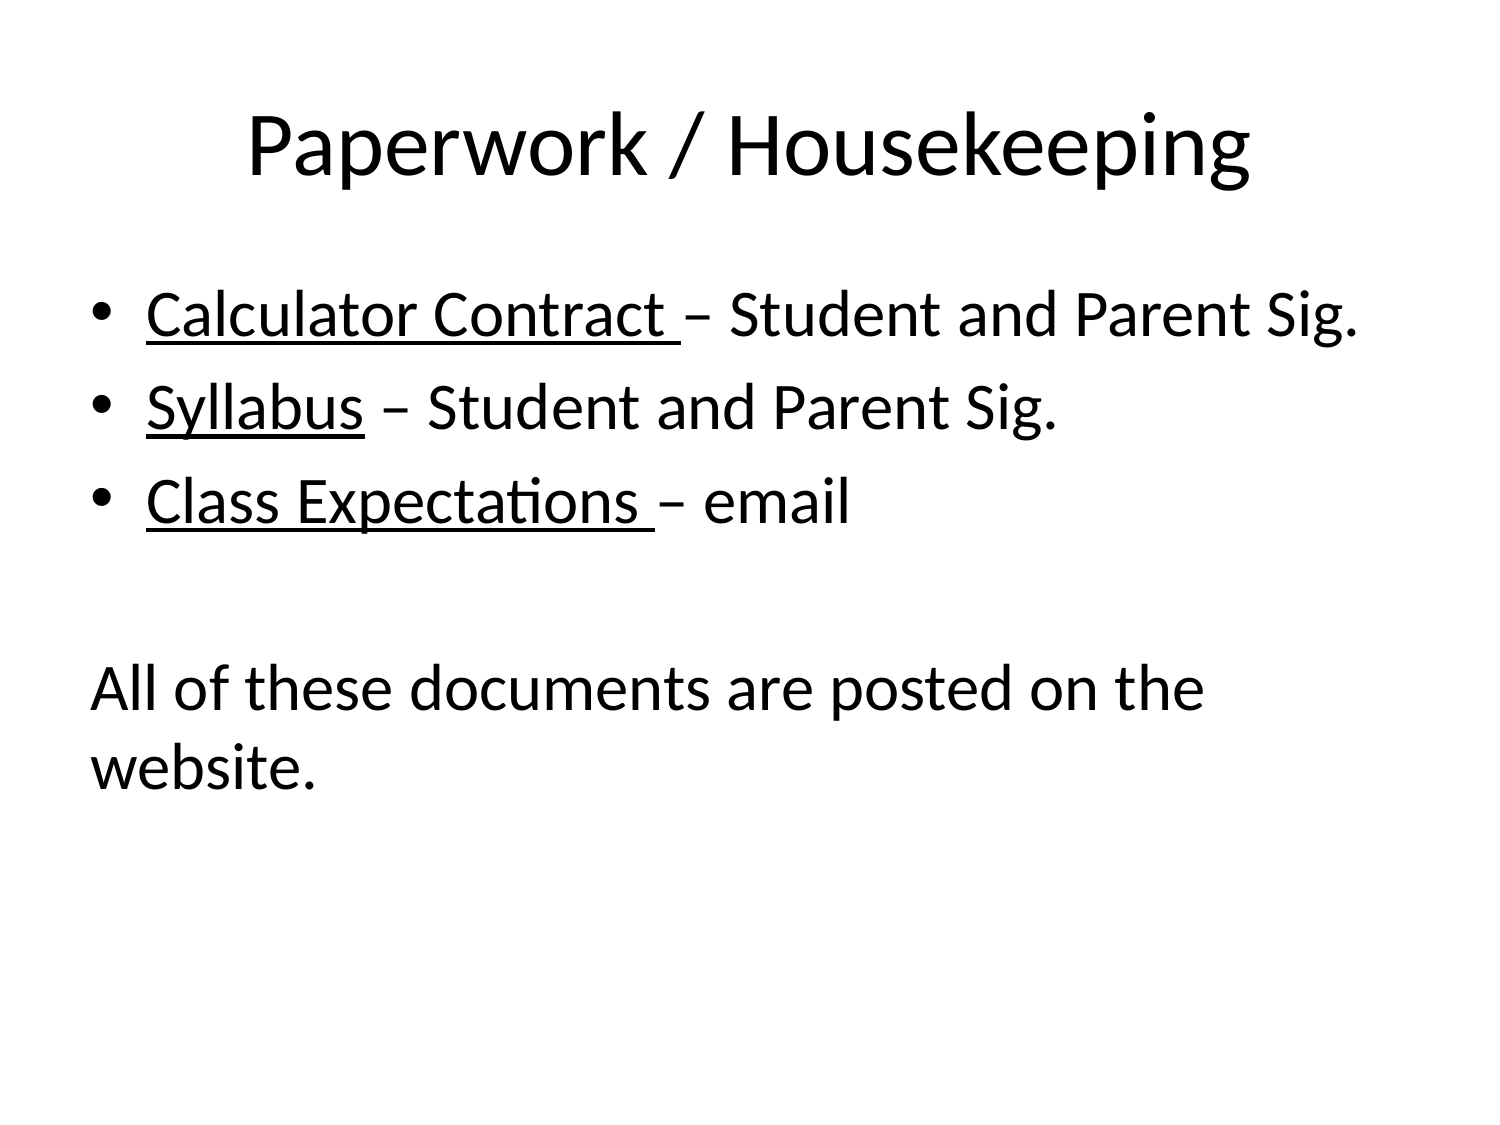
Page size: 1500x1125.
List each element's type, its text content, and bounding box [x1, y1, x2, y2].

list Calculator Contract – Student and Parent Sig. Syllabus – Student and Parent Sig. Class Expectations – email All of these documents are posted on the website. [75, 262, 1425, 1005]
title Paperwork / Housekeeping [75, 45, 1425, 233]
